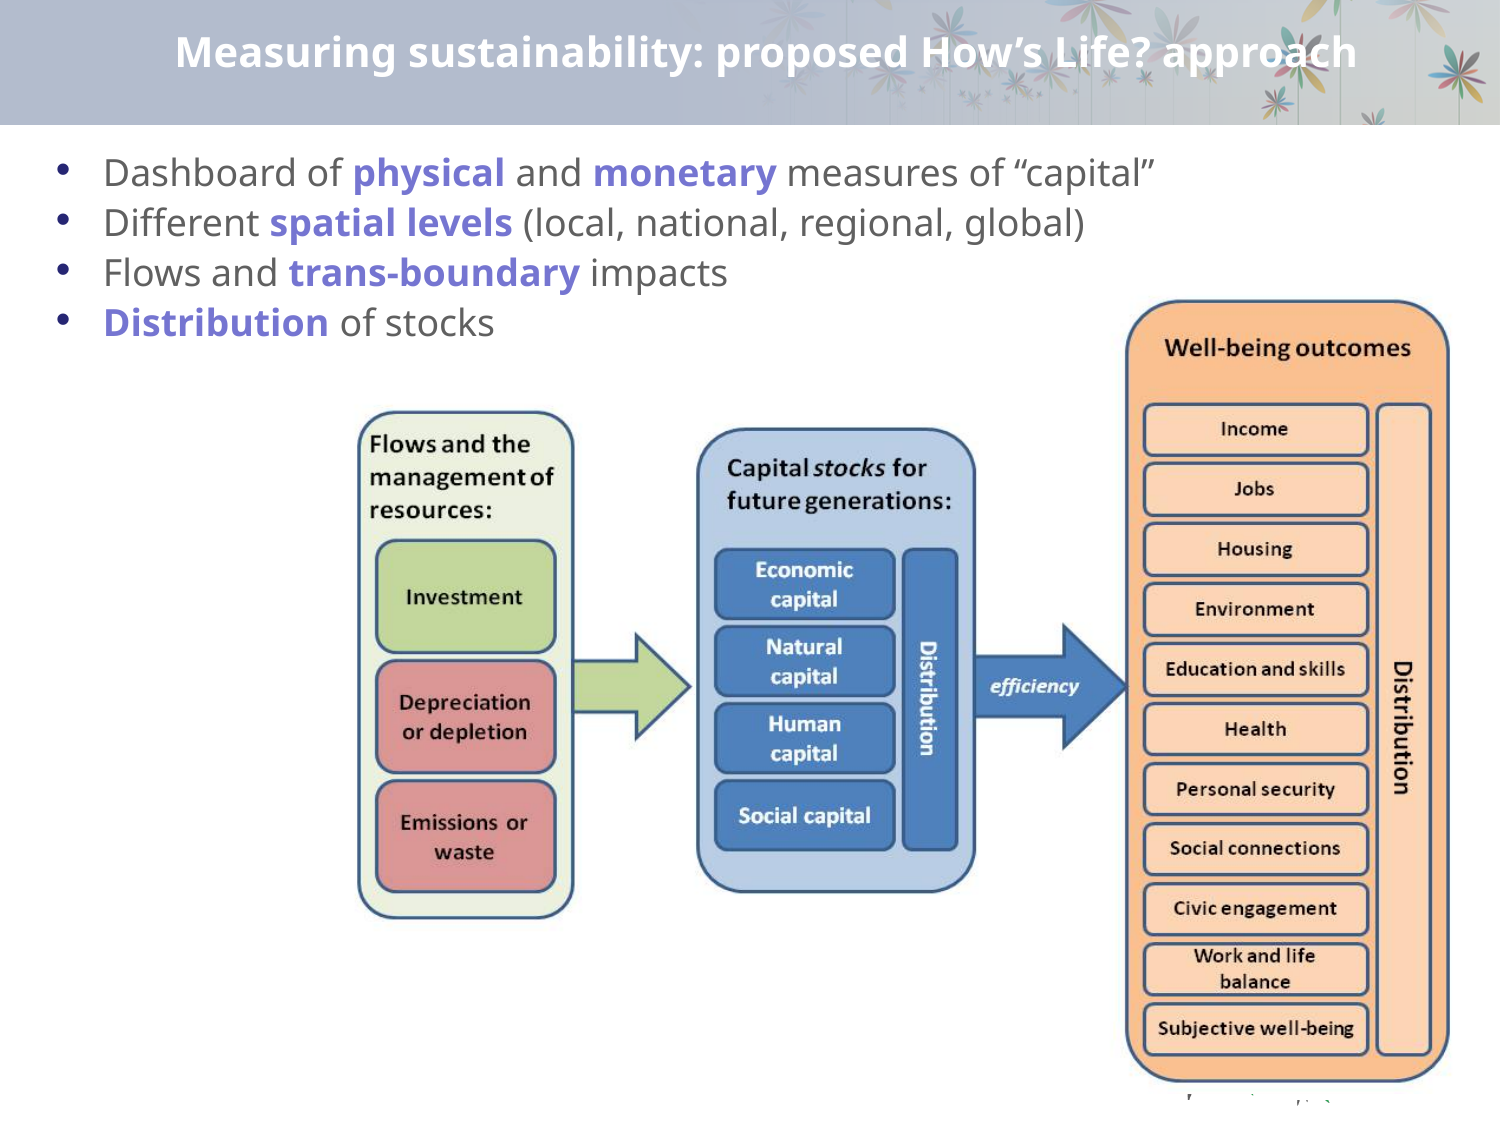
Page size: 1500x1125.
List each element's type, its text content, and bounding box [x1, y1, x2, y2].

picture [0, 0, 1500, 125]
title Measuring sustainability: proposed How’s Life? approach [159, 0, 1436, 103]
text_box Dashboard of physical and monetary measures of “capital” Different spatial levels (local, national, regional, global) Flows and trans-boundary impacts Distribution of stocks [41, 137, 1471, 352]
picture [336, 278, 1470, 1094]
picture [1222, 1100, 1430, 1106]
